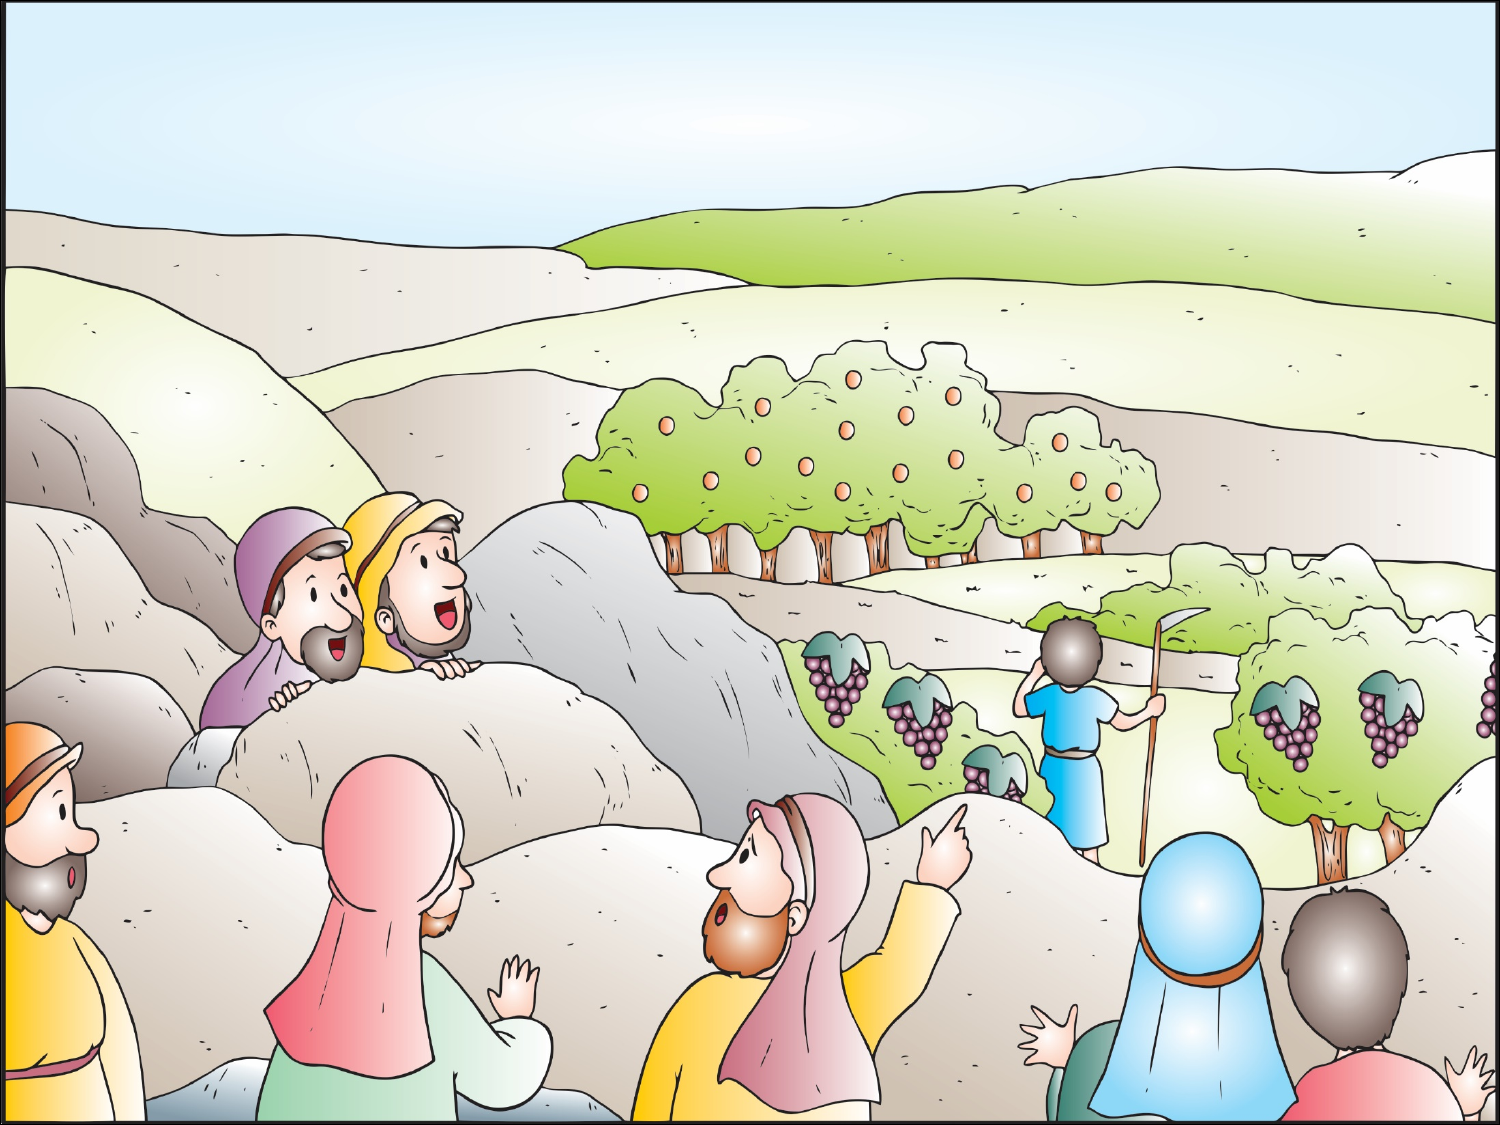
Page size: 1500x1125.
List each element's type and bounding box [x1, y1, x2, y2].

list [0, 0, 1500, 1125]
